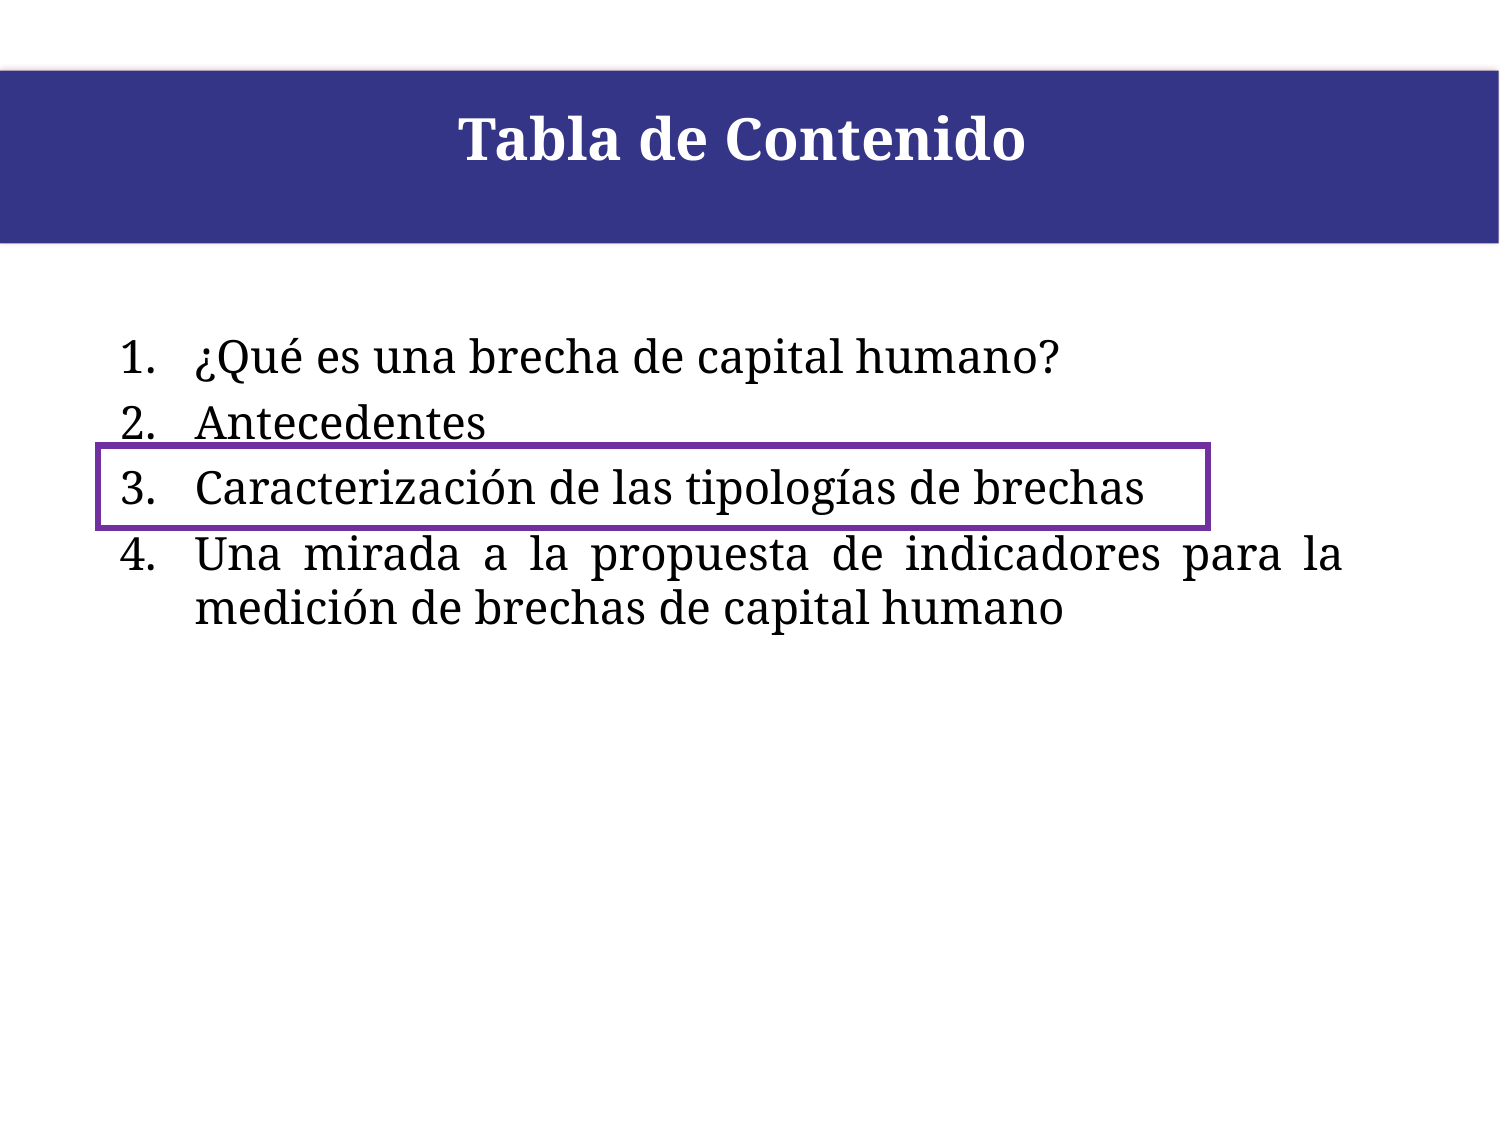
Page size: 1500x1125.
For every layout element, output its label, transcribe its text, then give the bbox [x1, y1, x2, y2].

text_box Tabla de Contenido [0, 101, 1464, 172]
text_box [0, 70, 1499, 244]
text_box [97, 445, 1208, 529]
text_box ¿Qué es una brecha de capital humano? Antecedentes Caracterización de las tipologías de brechas Una mirada a la propuesta de indicadores para la medición de brechas de capital humano [112, 255, 1353, 1058]
